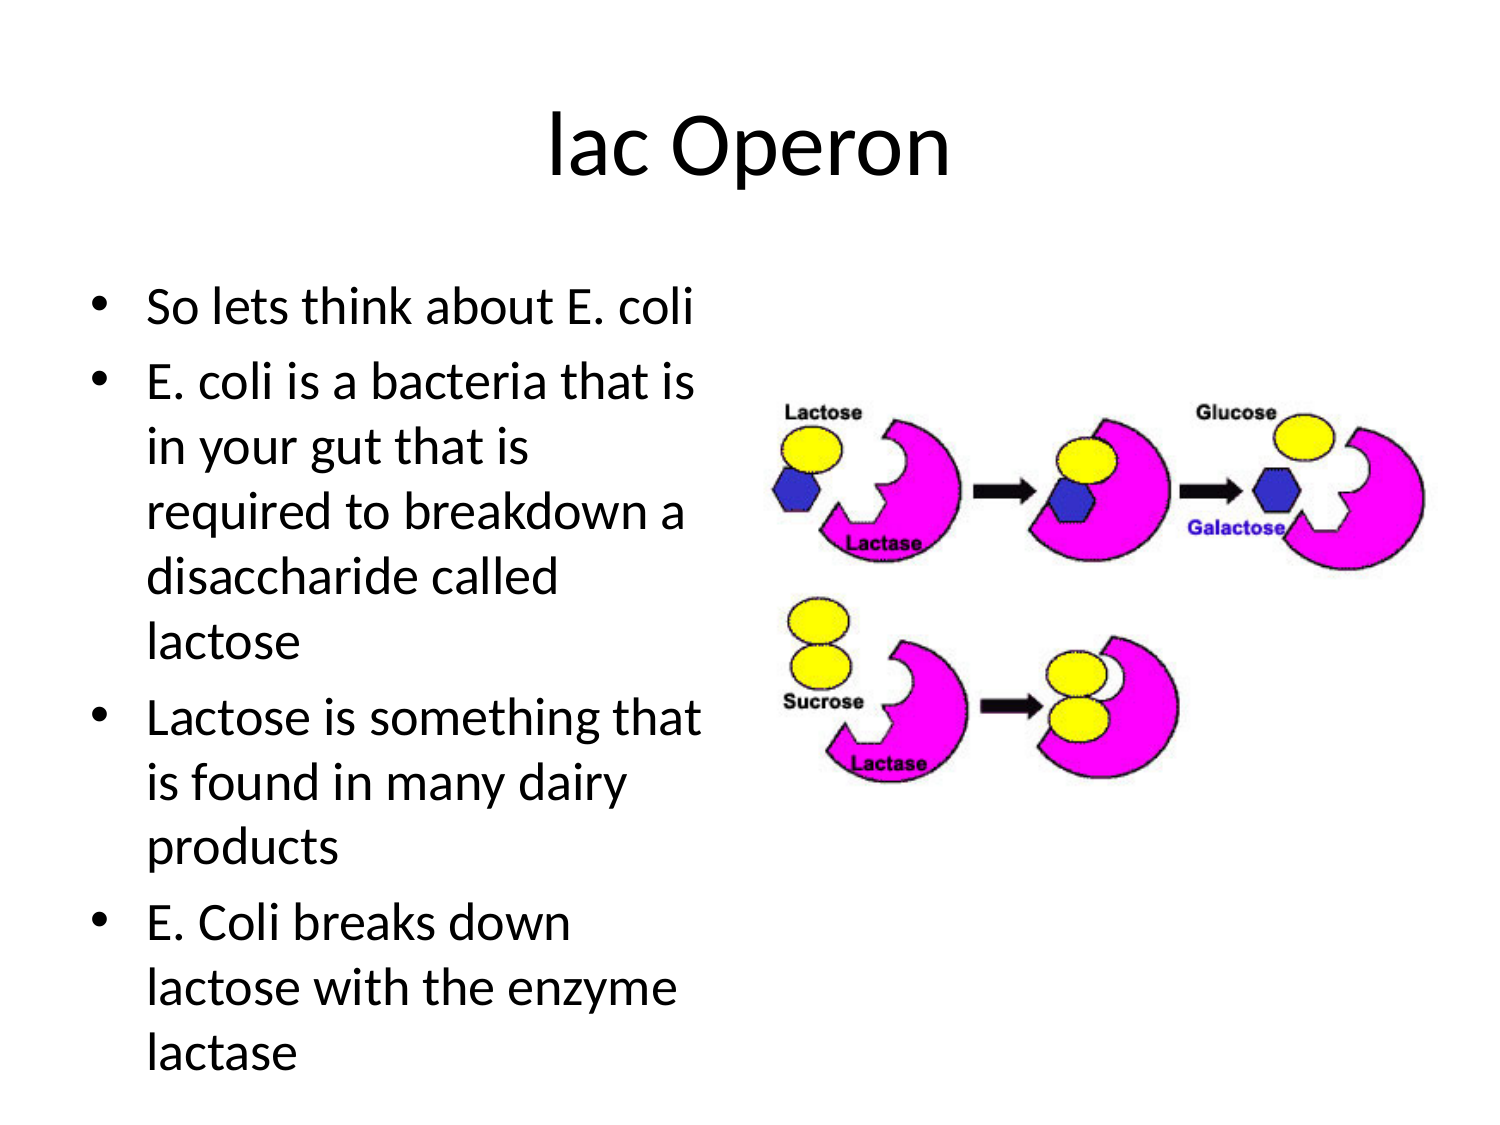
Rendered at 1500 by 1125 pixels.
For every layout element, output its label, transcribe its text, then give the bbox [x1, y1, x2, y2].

list So lets think about E. coli E. coli is a bacteria that is in your gut that is required to breakdown a disaccharide called lactose Lactose is something that is found in many dairy products E. Coli breaks down lactose with the enzyme lactase [75, 262, 738, 1100]
picture [749, 387, 1438, 801]
title lac Operon [75, 45, 1425, 233]
